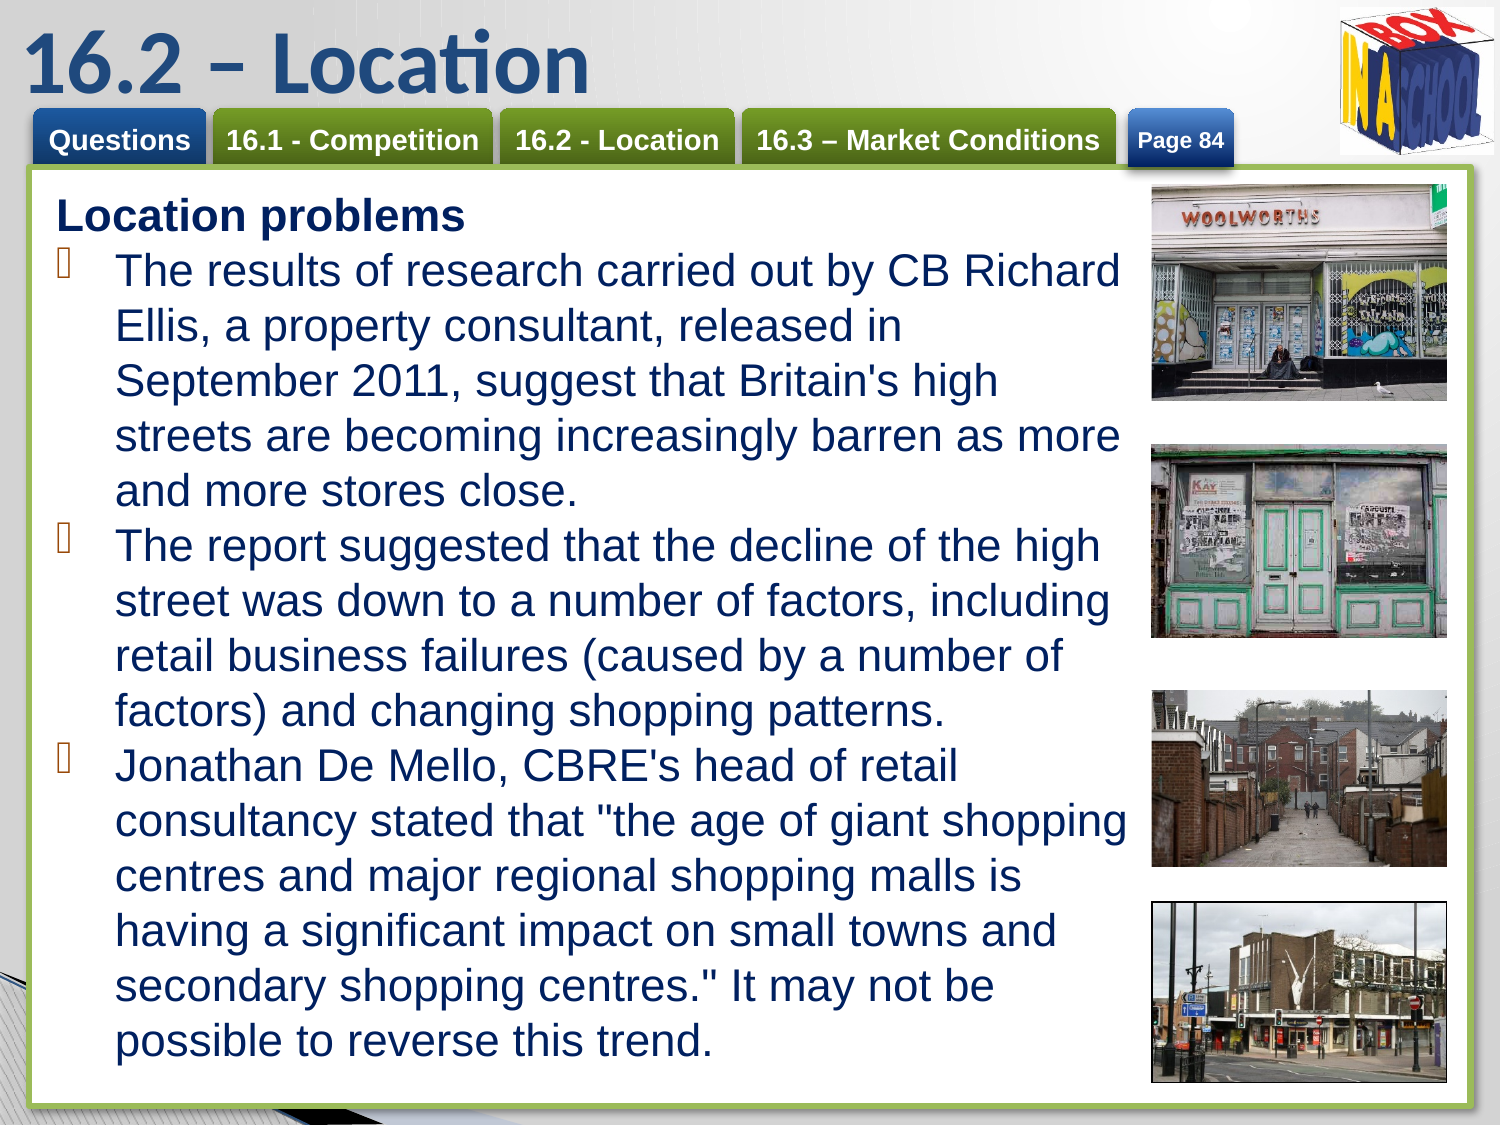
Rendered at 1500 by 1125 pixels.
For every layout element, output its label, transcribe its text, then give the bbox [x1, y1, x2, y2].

text_box Location problems The results of research carried out by CB Richard Ellis, a property consultant, released in September 2011, suggest that Britain's high streets are becoming increasingly barren as more and more stores close. The report suggested that the decline of the high street was down to a number of factors, including retail business failures (caused by a number of factors) and changing shopping patterns. Jonathan De Mello, CBRE's head of retail consultancy stated that "the age of giant shopping centres and major regional shopping malls is having a significant impact on small towns and secondary shopping centres." It may not be possible to reverse this trend. [41, 178, 1152, 1073]
picture [281, 1114, 303, 1125]
picture [1151, 184, 1448, 401]
picture [1151, 444, 1448, 639]
picture [1340, 7, 1495, 155]
title 16.2 – Location [5, 11, 1270, 102]
picture [1151, 690, 1448, 867]
picture [1151, 901, 1448, 1083]
text_box Page 84 [1127, 108, 1235, 168]
